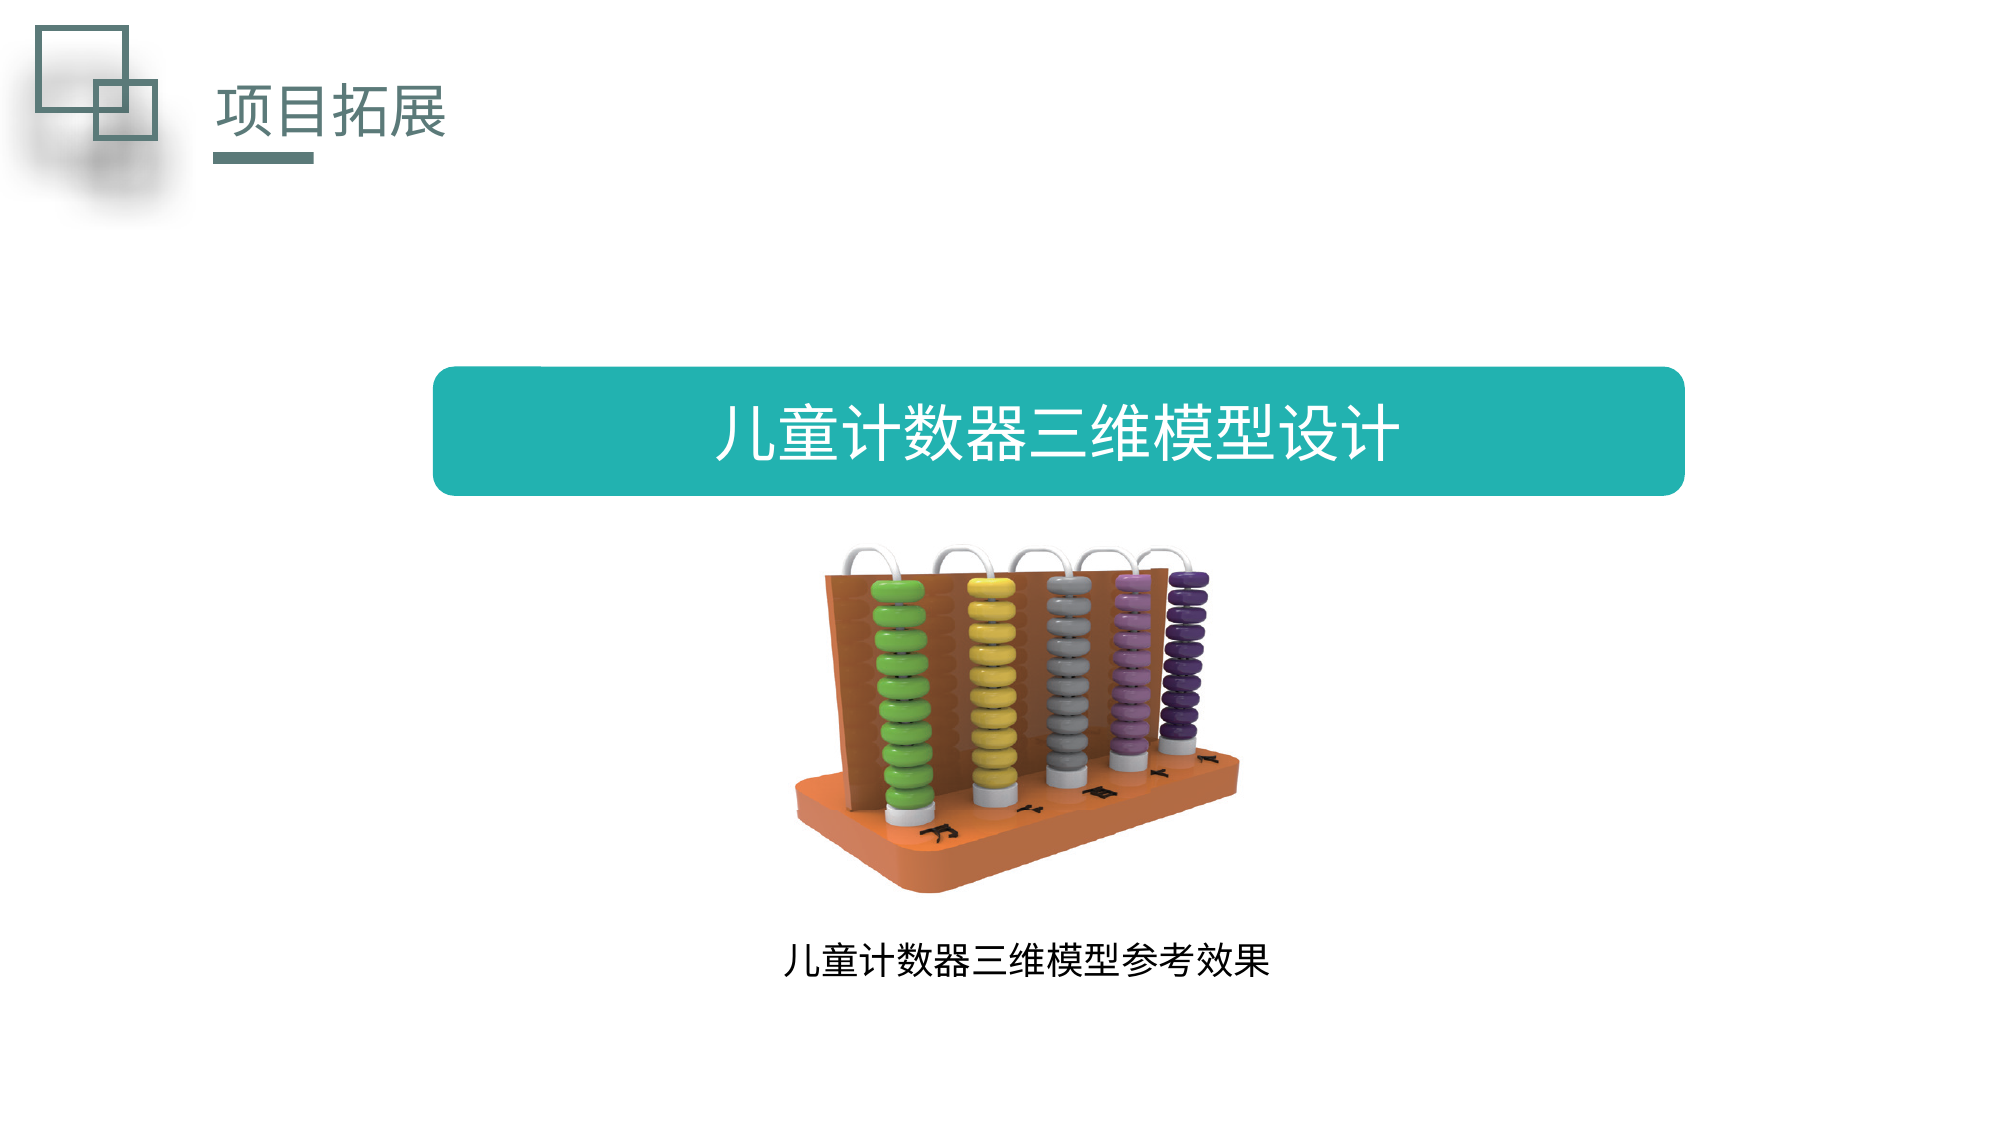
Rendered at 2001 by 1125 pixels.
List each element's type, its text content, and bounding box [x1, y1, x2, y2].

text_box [763, 515, 1283, 906]
text_box 儿童计数器三维模型设计 [431, 365, 1686, 497]
text_box 儿童计数器三维模型参考效果 [768, 929, 1295, 990]
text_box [173, 66, 481, 164]
text_box [37, 27, 127, 111]
text_box [95, 81, 156, 139]
